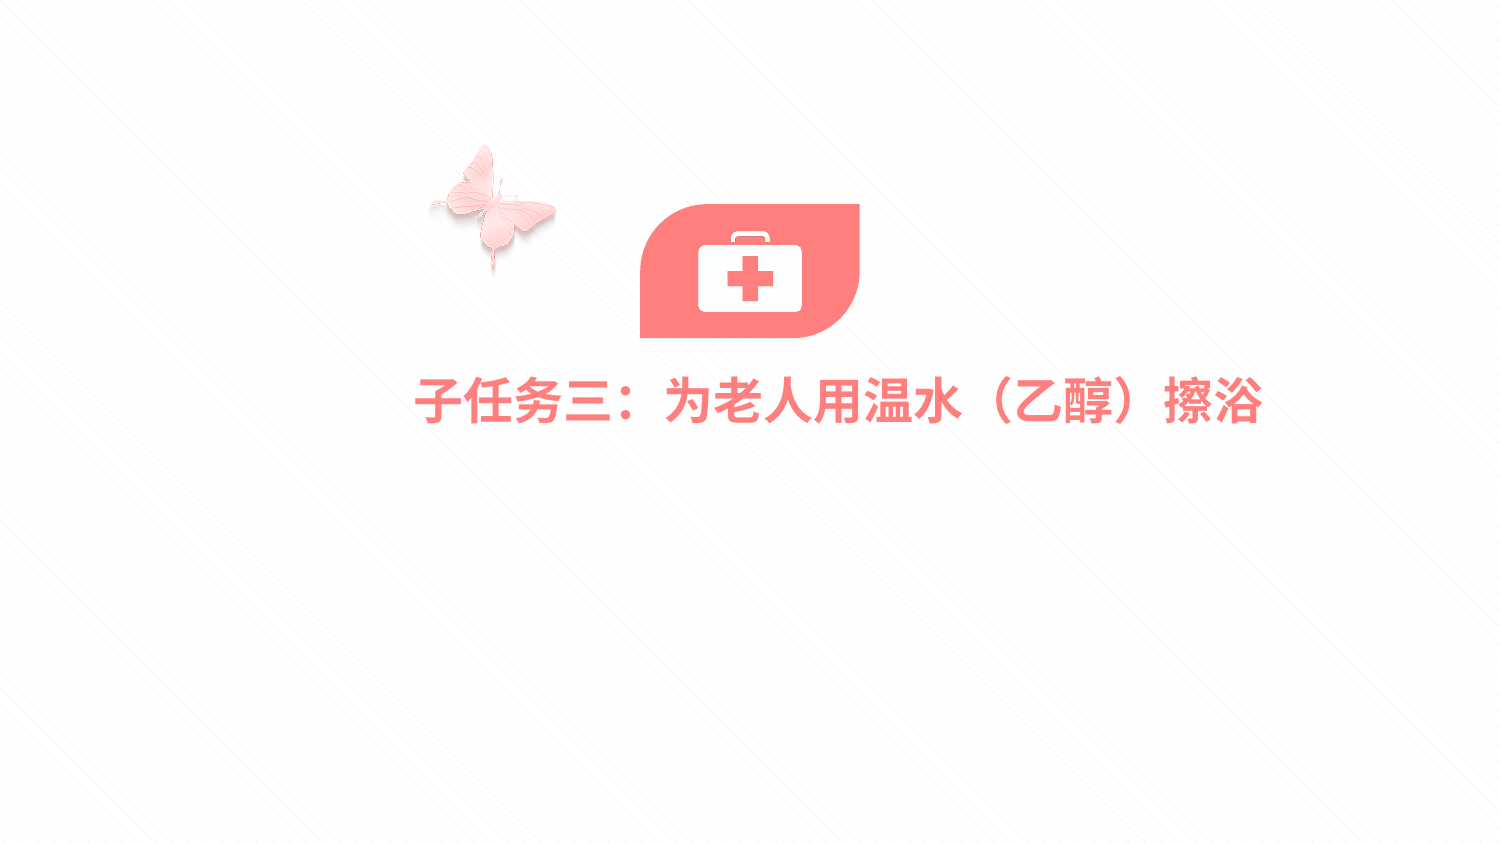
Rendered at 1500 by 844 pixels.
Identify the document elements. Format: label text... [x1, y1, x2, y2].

picture [422, 132, 584, 279]
text_box 子任务三：为老人用温水（乙醇）擦浴 [398, 362, 1279, 437]
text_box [640, 204, 860, 339]
